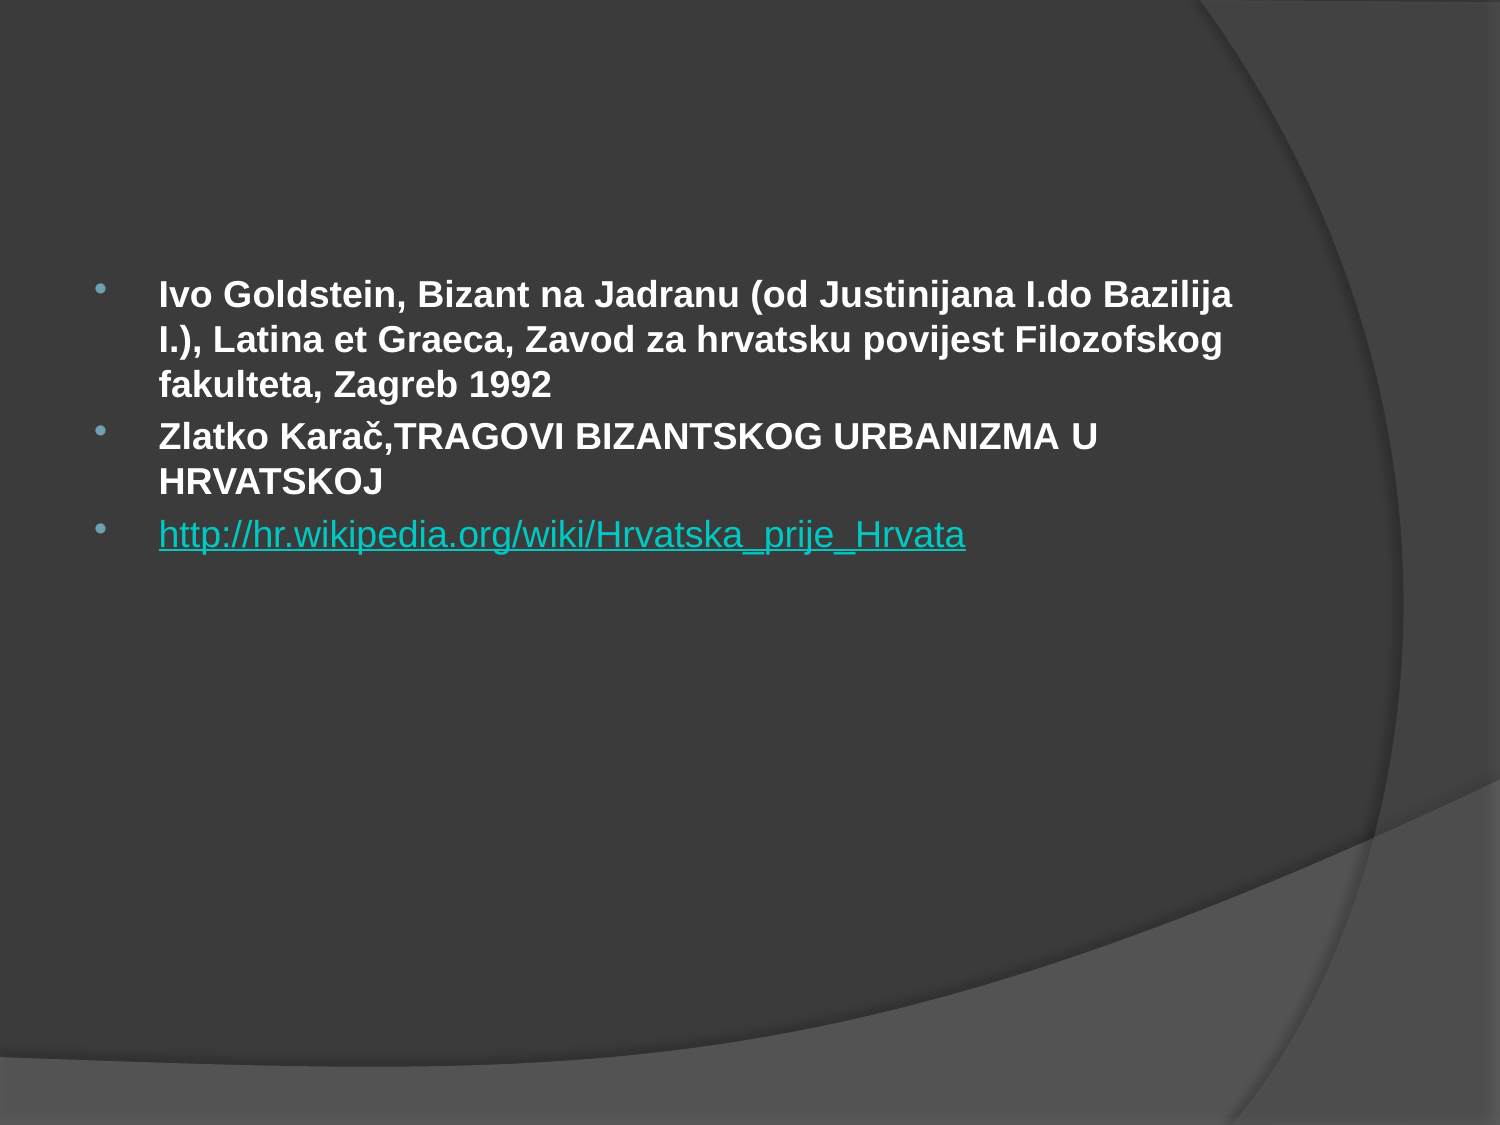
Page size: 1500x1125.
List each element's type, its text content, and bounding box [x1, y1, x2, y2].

list Ivo Goldstein, Bizant na Jadranu (od Justinijana I.do Bazilija I.), Latina et Graeca, Zavod za hrvatsku povijest Filozofskog fakulteta, Zagreb 1992 Zlatko Karač,TRAGOVI BIZANTSKOG URBANIZMA U HRVATSKOJ http://hr.wikipedia.org/wiki/Hrvatska_prije_Hrvata [75, 262, 1300, 1005]
